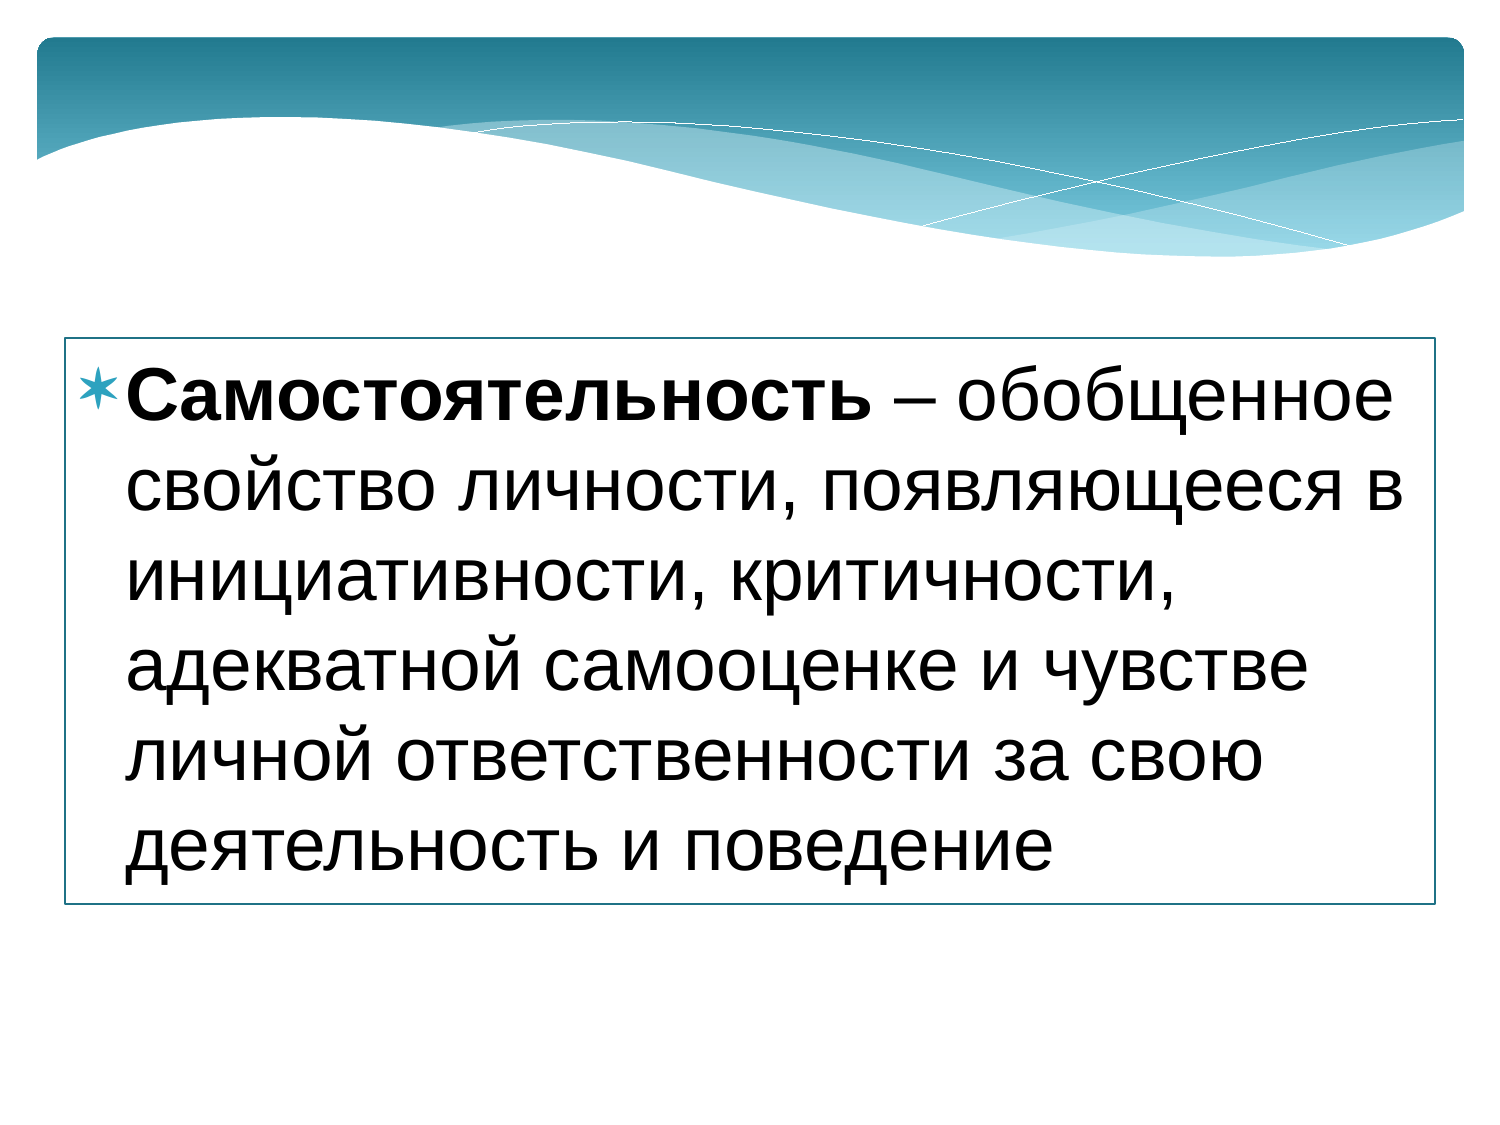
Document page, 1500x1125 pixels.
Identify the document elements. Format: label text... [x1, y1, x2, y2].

list Самостоятельность – обобщенное свойство личности, появляющееся в инициативности, критичности, адекватной самооценке и чувстве личной ответственности за свою деятельность и поведение [64, 337, 1436, 905]
